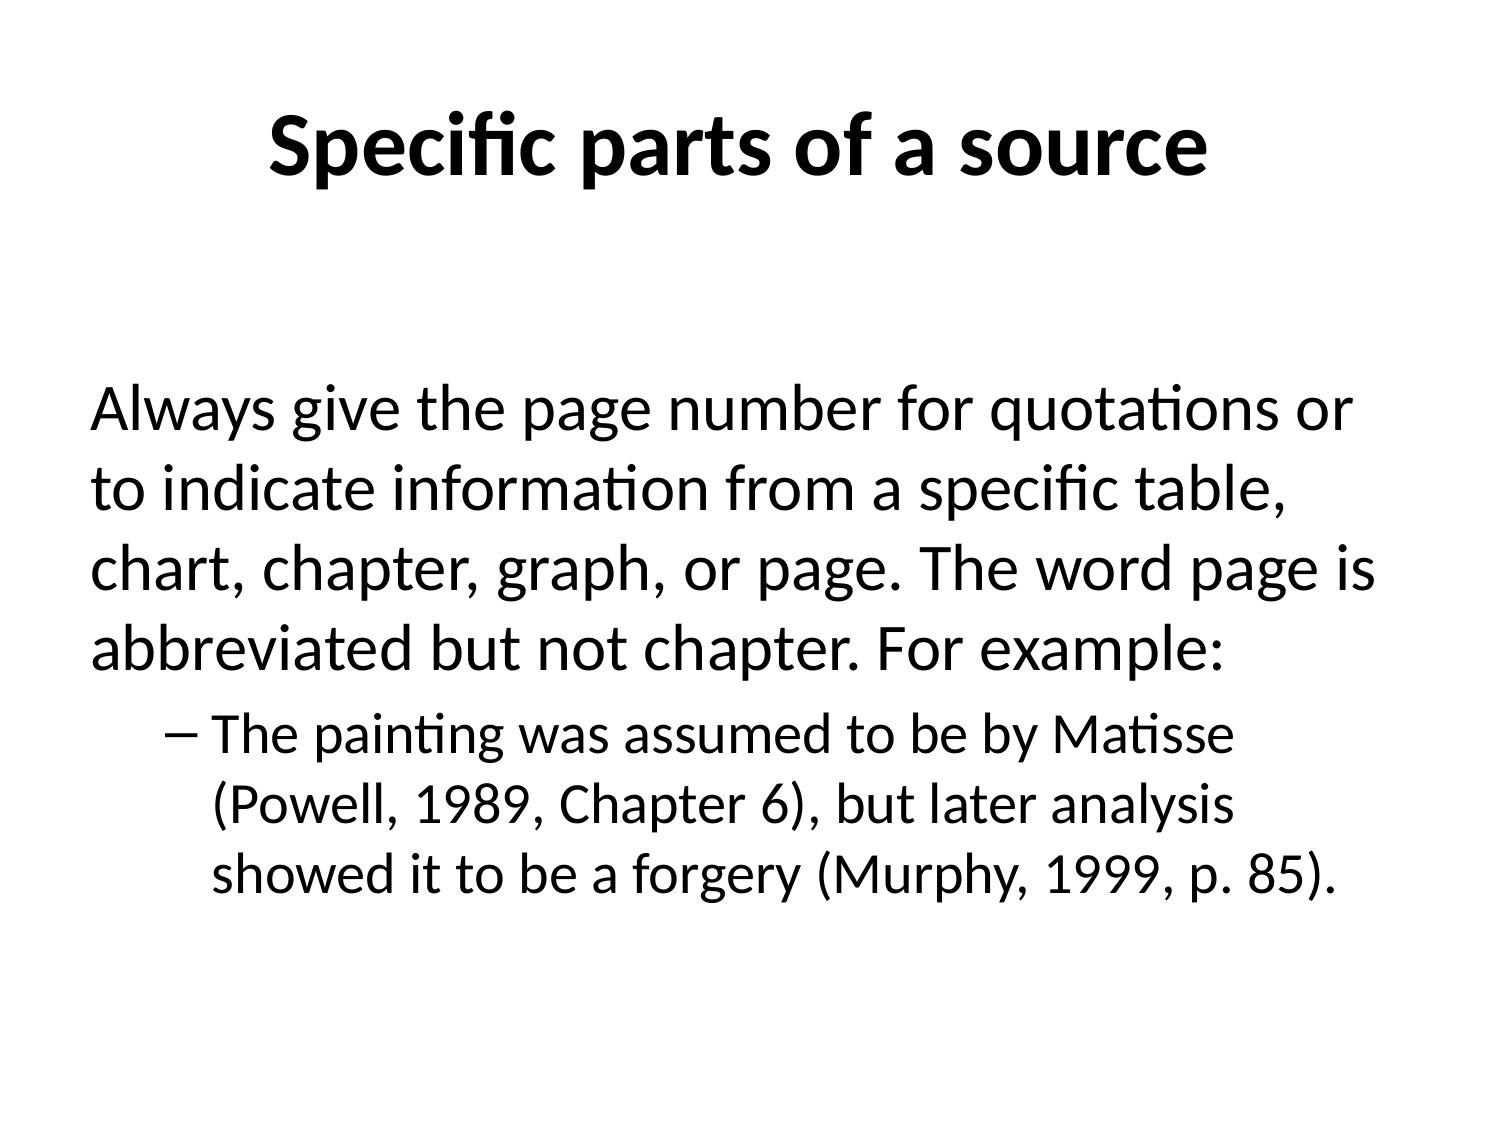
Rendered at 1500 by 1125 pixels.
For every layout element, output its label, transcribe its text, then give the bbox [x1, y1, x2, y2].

title Specific parts of a source [75, 45, 1425, 233]
list Always give the page number for quotations or to indicate information from a specific table, chart, chapter, graph, or page. The word page is abbreviated but not chapter. For example: The painting was assumed to be by Matisse (Powell, 1989, Chapter 6), but later analysis showed it to be a forgery (Murphy, 1999, p. 85). [75, 262, 1425, 1005]
